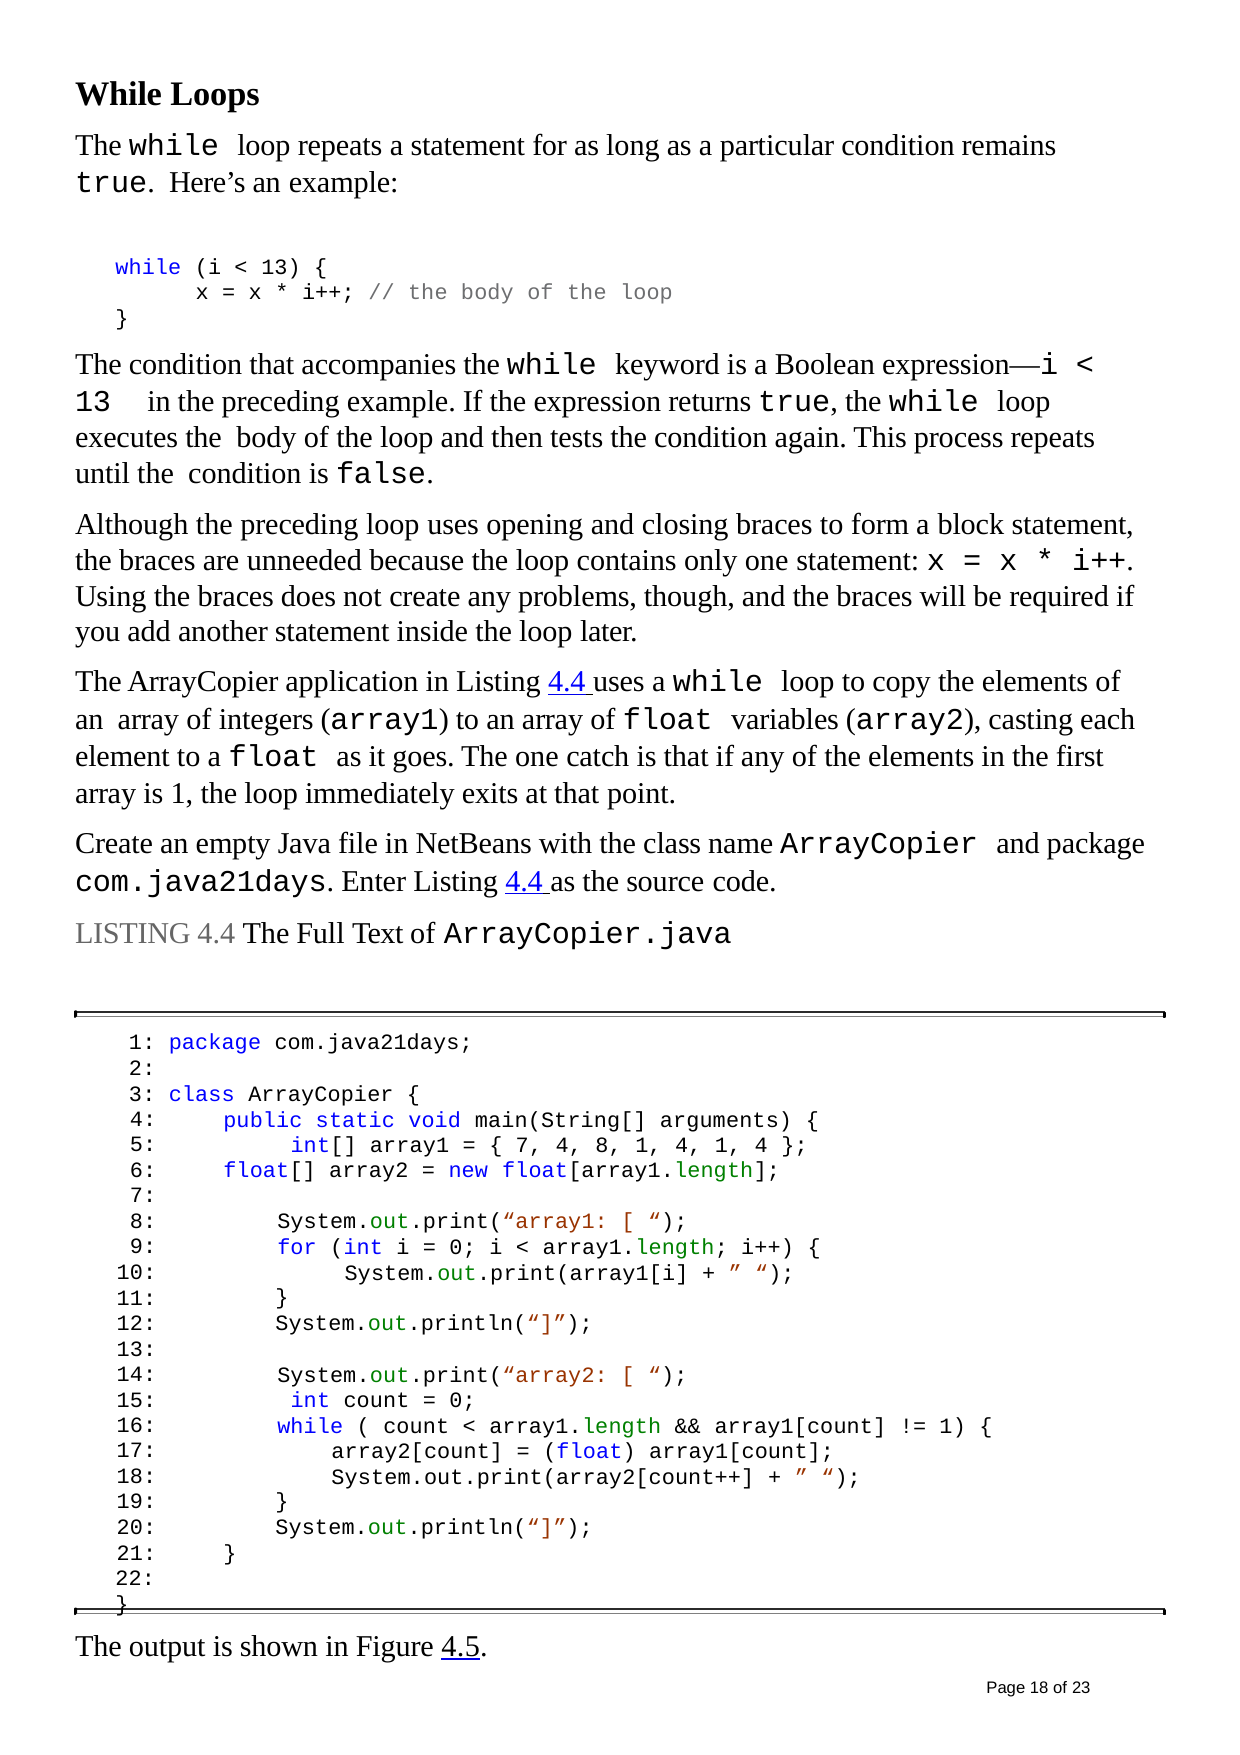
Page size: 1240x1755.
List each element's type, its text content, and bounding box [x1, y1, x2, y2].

text_box } [221, 1535, 239, 1565]
text_box System.out.print(“array1: [ “); for (int i = 0; i < array1.length; i++) { System.out.print(array1[i] + ” “); } System.out.println(“]”); [275, 1204, 833, 1335]
slide_number Page 18 of 23 [984, 1676, 1093, 1755]
text_box public static void main(String[] arguments) { int[] array1 = { 7, 4, 8, 1, 4, 1, 4 }; float[] array2 = new float[array1.length]; [221, 1102, 847, 1183]
text_box 1: package com.java21days; 2: 3: class ArrayCopier { [126, 1025, 482, 1106]
text_box System.out.print(“array2: [ “); int count = 0; while ( count < array1.length && array1[count] != 1) { array2[count] = (float) array1[count]; System.out.print(array2[count++] + ” “); } System.out.println(“]”); [275, 1357, 1009, 1539]
text_box 4: 5: 6: 7: 8: 9: 10: 11: 12: 13: 14: 15: 16: 17: 18: 19: 20: 21: 22: } [113, 1102, 185, 1616]
text_box The output is shown in Figure 4.5. [72, 1627, 491, 1663]
text_box While Loops The while loop repeats a statement for as long as a particular condition remains true. Here’s an example: while (i < 13) { x = x * i++; // the body of the loop } The condition that accompanies the while keyword is a Boolean expression—i < 13 in the preceding example. If the expression returns true, the while loop executes the body of the loop and then tests the condition again. This process repeats until the condition is false. Although the preceding loop uses opening and closing braces to form a block statement, the braces are unneeded because the loop contains only one statement: x = x * i++. Using the braces does not create any problems, though, and the braces will be required if you add another statement inside the loop later. The ArrayCopier application in Listing 4.4 uses a while loop to copy the elements of an array of integers (array1) to an array of float variables (array2), casting each element to a float as it goes. The one catch is that if any of the elements in the first array is 1, the loop immediately exits at that point. Create an empty Java file in NetBeans with the class name ArrayCopier and package com.java21days. Enter Listing 4.4 as the source code. LISTING 4.4 The Full Text of ArrayCopier.java [72, 52, 1153, 950]
